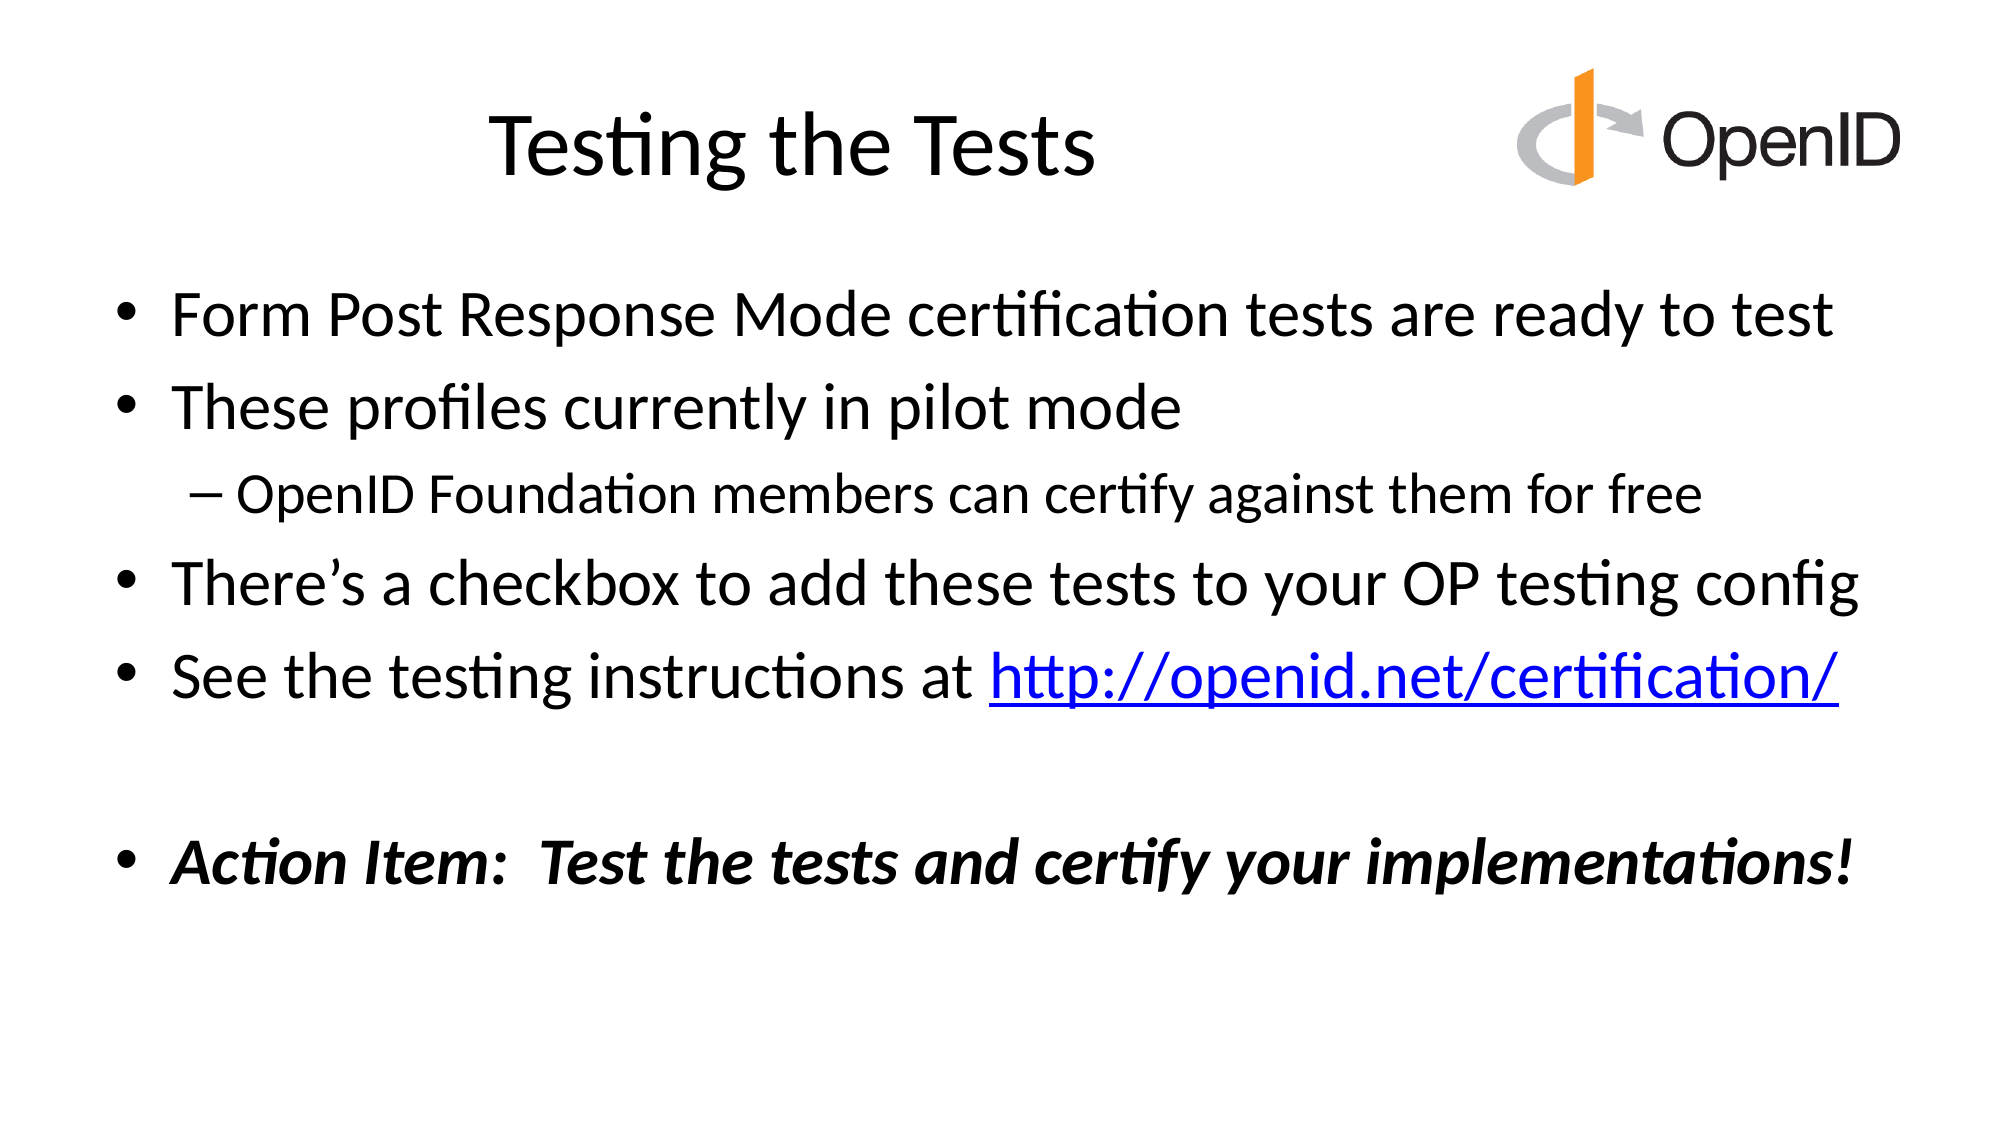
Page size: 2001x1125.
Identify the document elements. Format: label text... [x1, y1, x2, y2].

title Testing the Tests [99, 45, 1487, 233]
list Form Post Response Mode certification tests are ready to test These profiles currently in pilot mode OpenID Foundation members can certify against them for free There’s a checkbox to add these tests to your OP testing config See the testing instructions at http://openid.net/certification/ Action Item: Test the tests and certify your implementations! [99, 262, 1900, 1035]
picture [1486, 44, 1936, 224]
